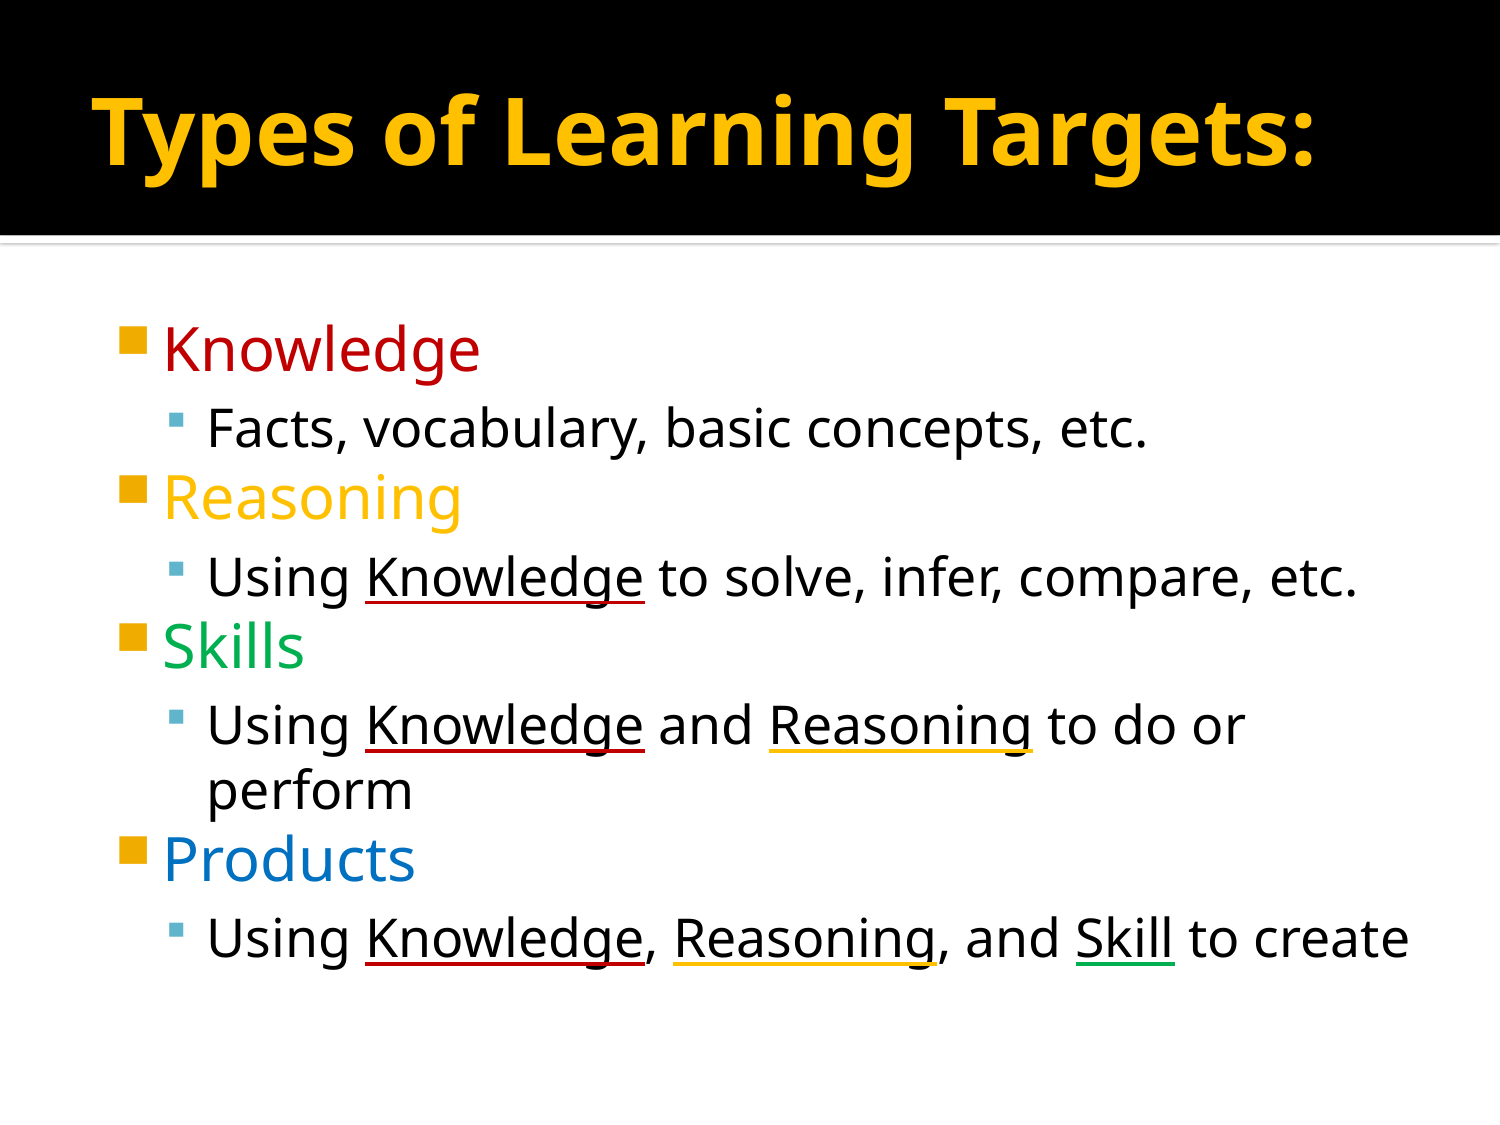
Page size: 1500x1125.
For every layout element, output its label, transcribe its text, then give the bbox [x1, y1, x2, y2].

list Knowledge Facts, vocabulary, basic concepts, etc. Reasoning Using Knowledge to solve, infer, compare, etc. Skills Using Knowledge and Reasoning to do or perform Products Using Knowledge, Reasoning, and Skill to create [87, 295, 1438, 1038]
title Types of Learning Targets: [75, 25, 1425, 231]
